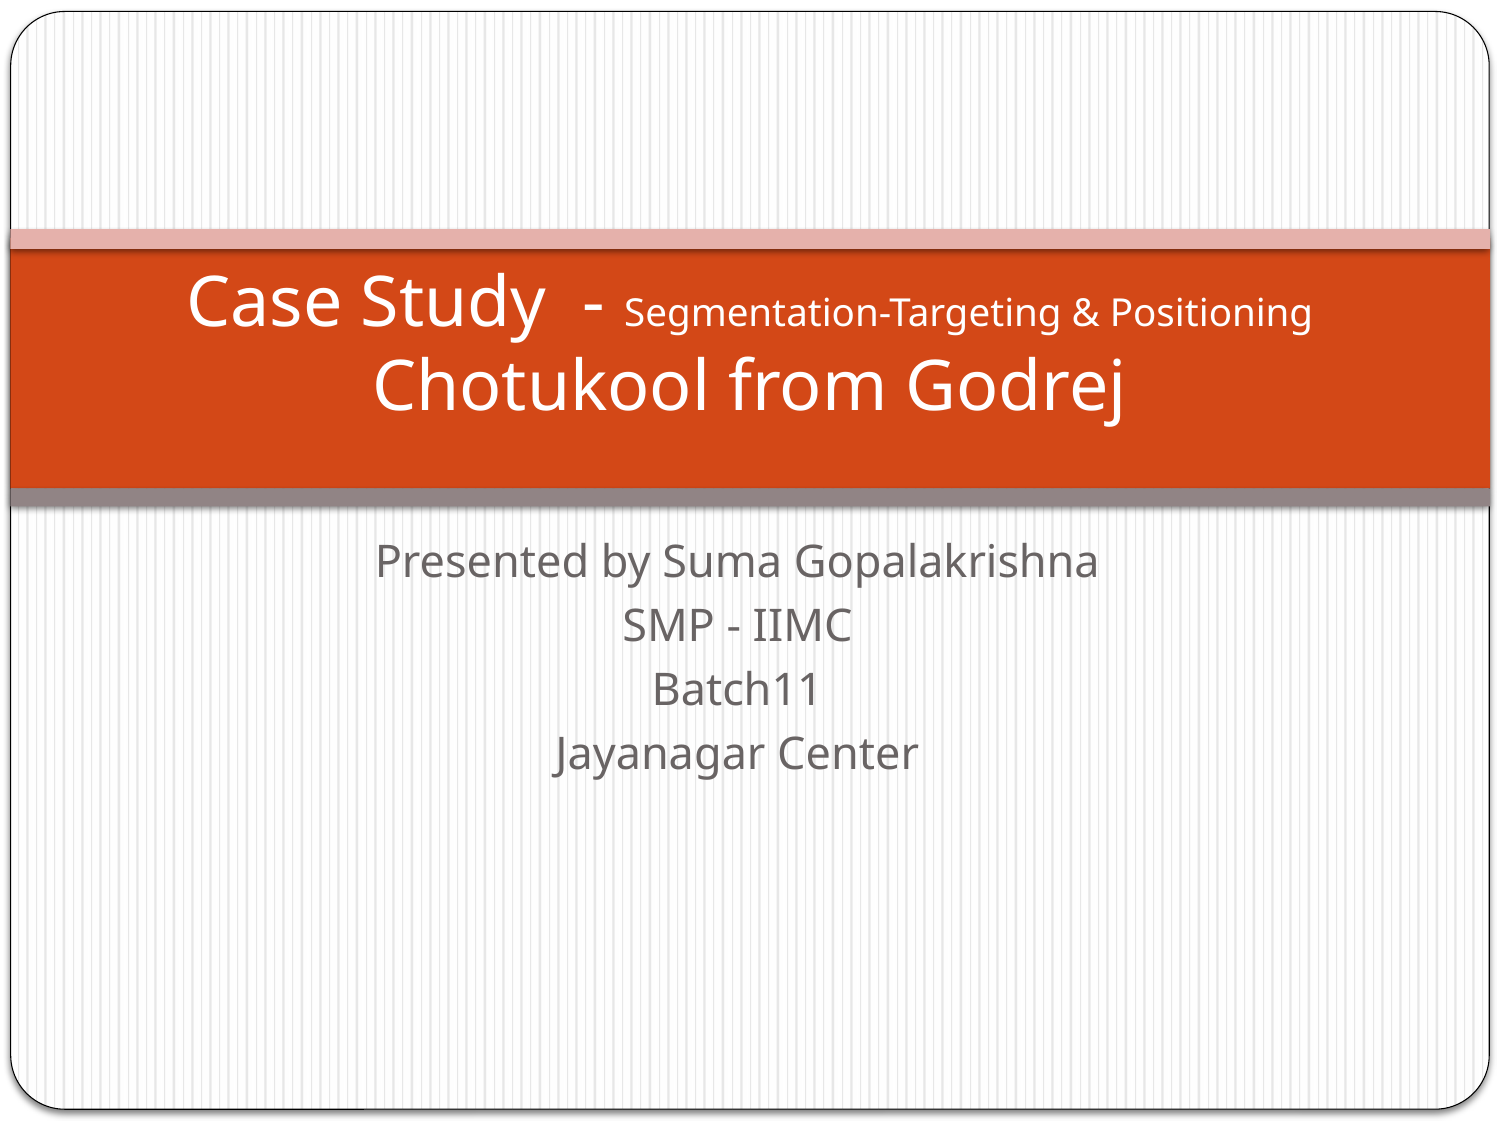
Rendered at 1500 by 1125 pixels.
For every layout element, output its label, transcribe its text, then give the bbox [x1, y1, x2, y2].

subtitle Presented by Suma Gopalakrishna SMP - IIMC Batch11 Jayanagar Center [212, 525, 1263, 788]
title Case Study - Segmentation-Targeting & Positioning Chotukool from Godrej [75, 247, 1425, 489]
